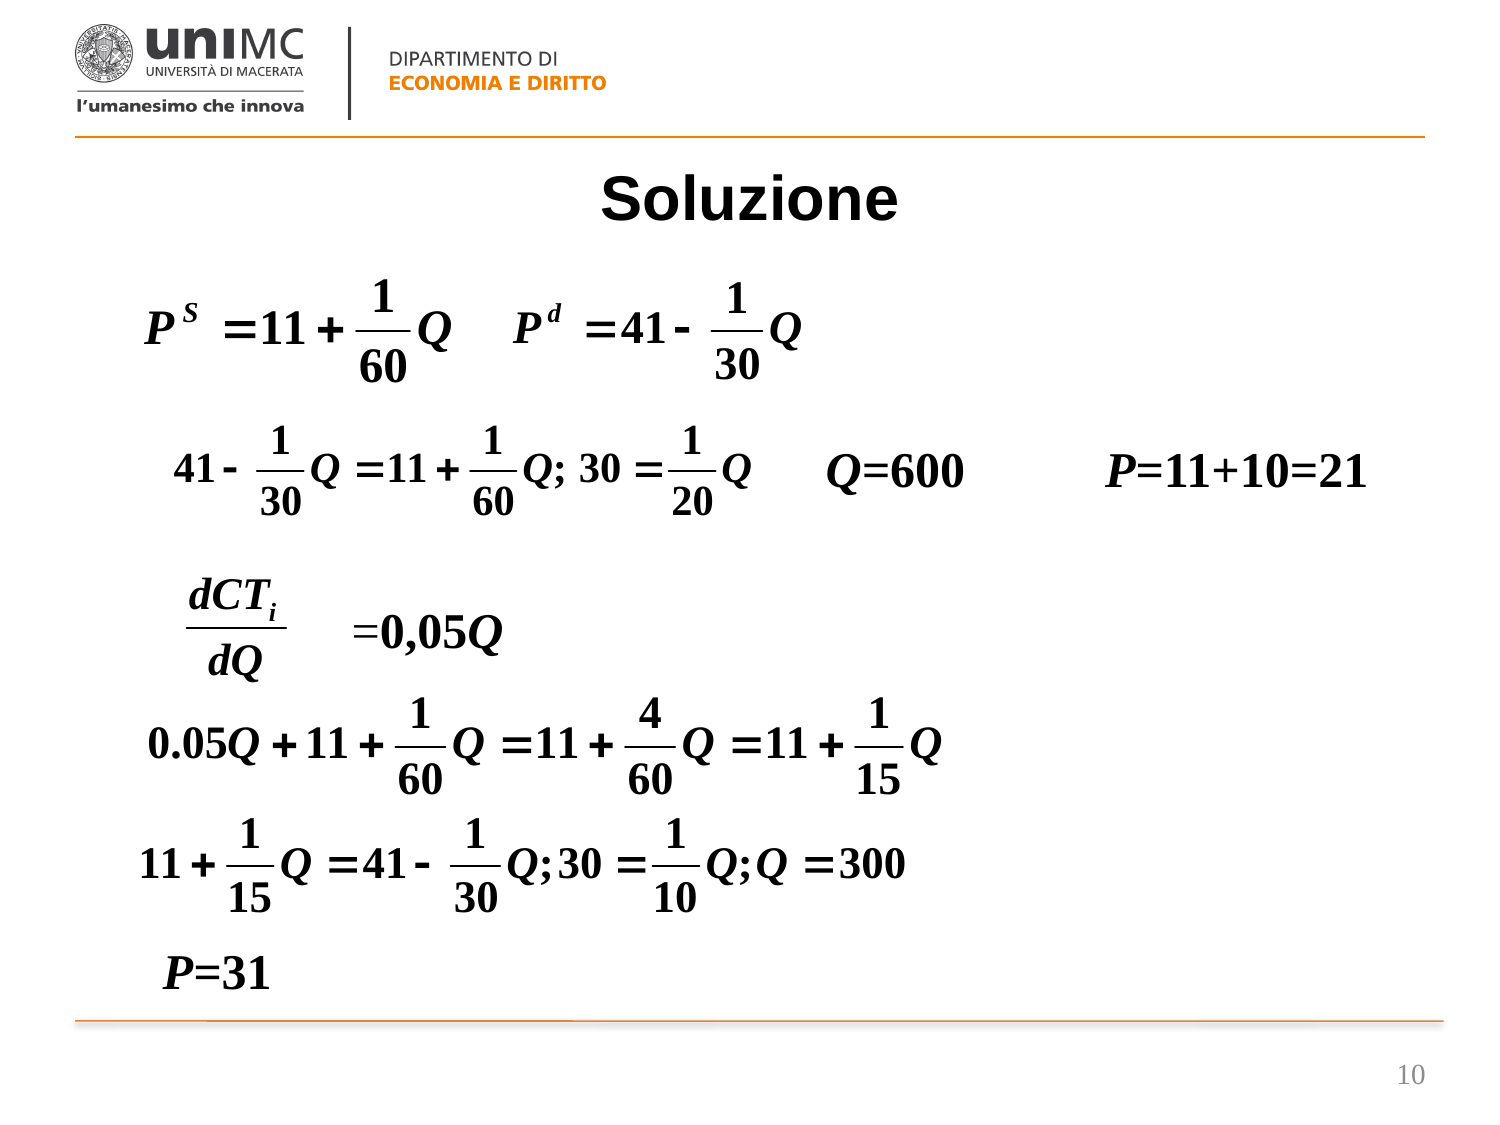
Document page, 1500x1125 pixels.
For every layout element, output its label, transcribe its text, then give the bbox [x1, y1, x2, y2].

text_box P=31 [147, 932, 455, 1008]
title Soluzione [75, 149, 1425, 241]
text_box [134, 261, 813, 395]
picture [75, 24, 1425, 138]
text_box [140, 681, 951, 806]
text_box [134, 802, 914, 924]
slide_number 10 [1091, 1042, 1442, 1103]
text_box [178, 564, 520, 680]
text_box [167, 410, 1398, 526]
